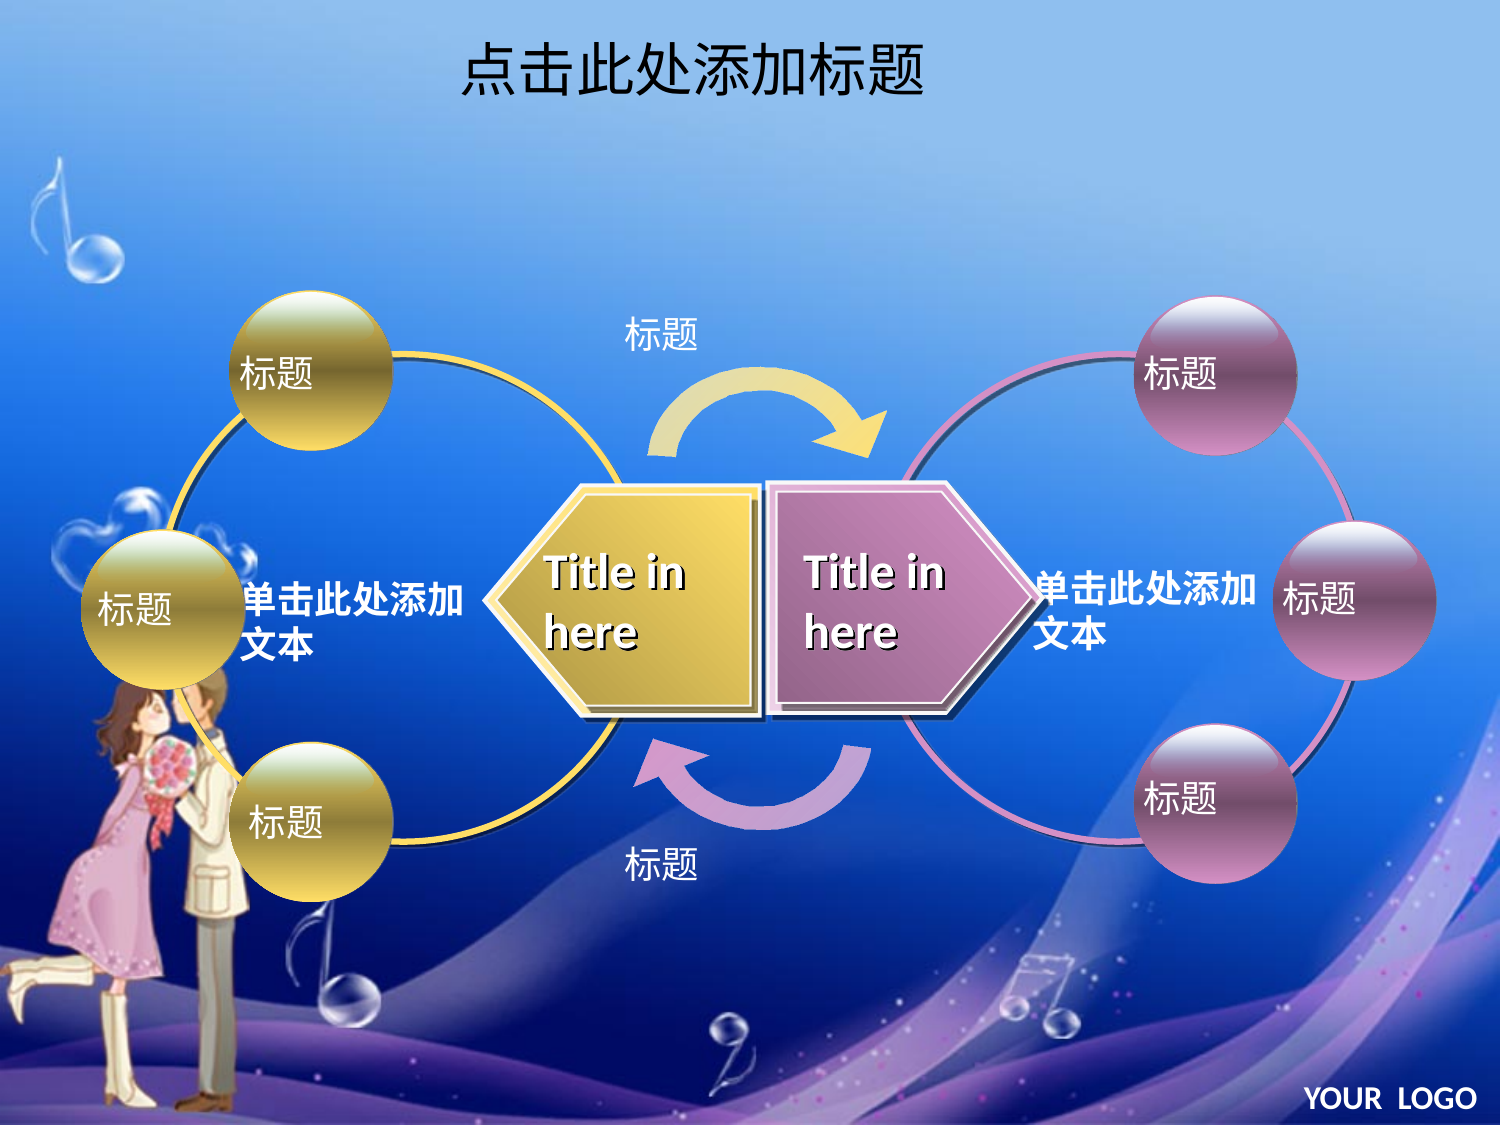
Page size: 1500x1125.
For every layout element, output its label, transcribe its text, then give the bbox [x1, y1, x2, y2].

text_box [1272, 519, 1438, 682]
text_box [228, 741, 394, 903]
text_box 标题 [609, 304, 910, 364]
text_box [909, 354, 1347, 557]
text_box [647, 366, 887, 458]
text_box [182, 674, 612, 842]
picture [0, 0, 1500, 1125]
text_box 单击此处添加文本 [255, 568, 475, 674]
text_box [770, 482, 1043, 714]
text_box 标题 [609, 834, 910, 894]
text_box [228, 289, 394, 452]
text_box 单击此处添加文本 [1052, 557, 1264, 663]
text_box [909, 663, 1345, 842]
text_box 点击此处添加标题 [444, 15, 1045, 122]
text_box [1133, 722, 1299, 885]
text_box [172, 354, 614, 568]
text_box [80, 528, 246, 691]
text_box [633, 738, 871, 830]
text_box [484, 484, 761, 716]
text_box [1133, 294, 1299, 457]
